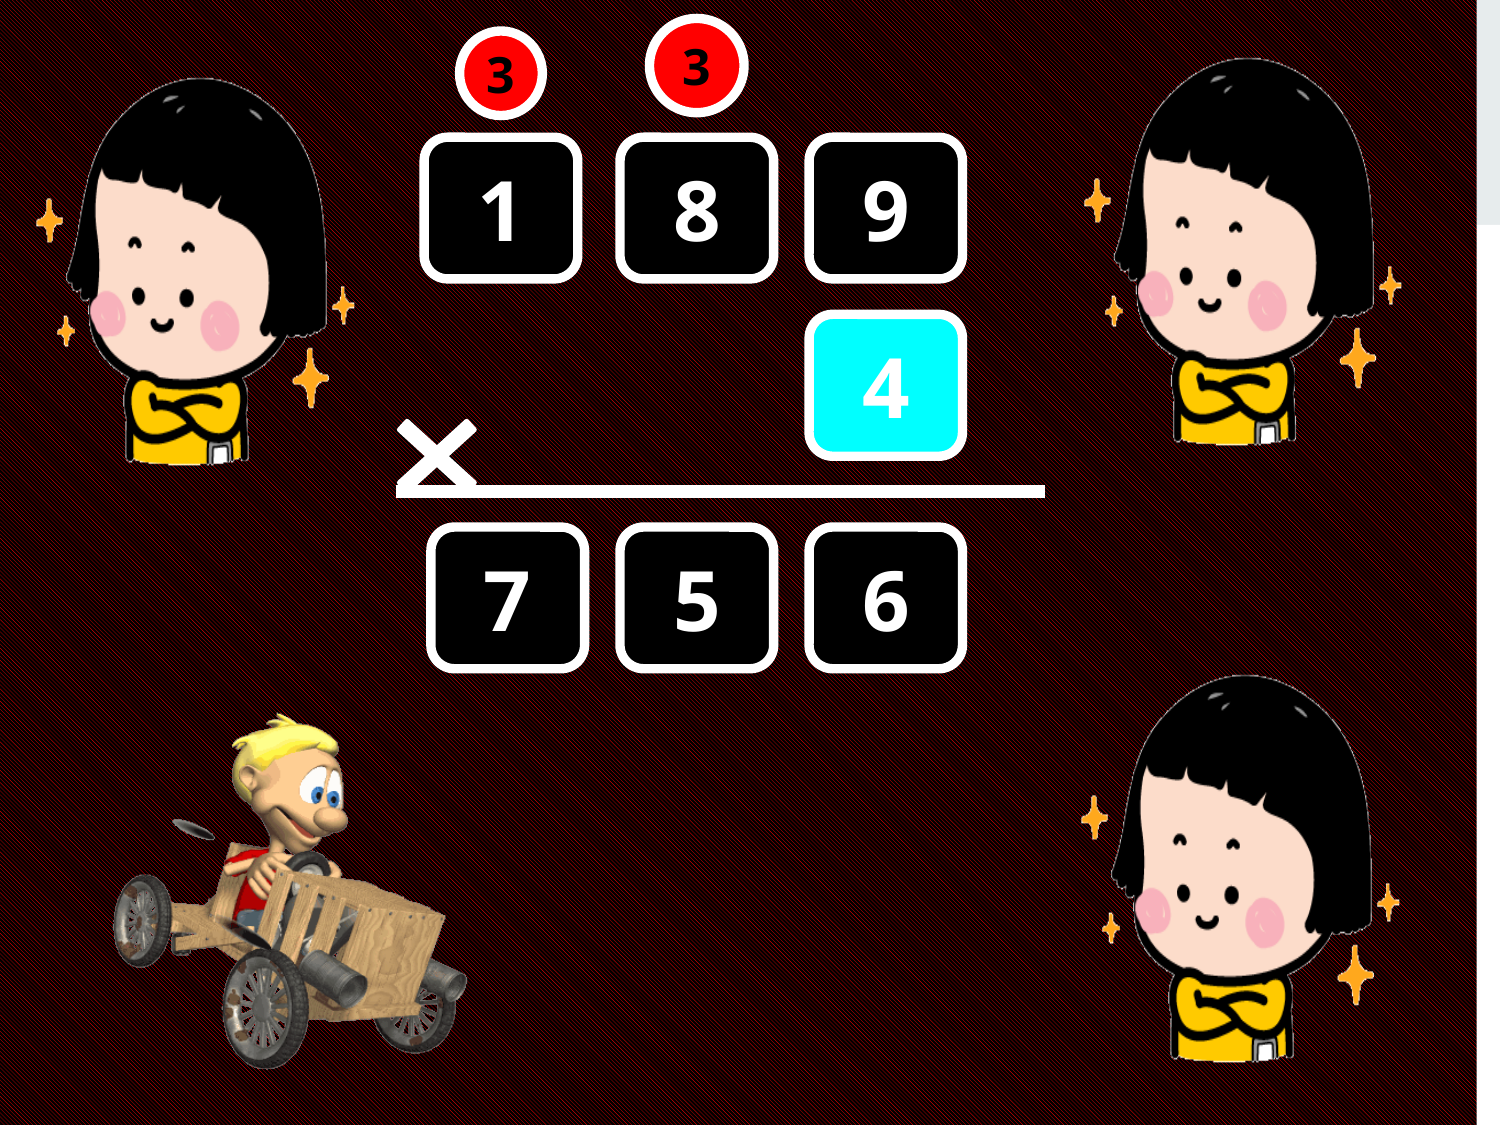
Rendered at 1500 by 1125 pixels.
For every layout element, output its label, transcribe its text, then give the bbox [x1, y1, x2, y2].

text_box 1 [421, 134, 581, 282]
text_box 8 [617, 134, 777, 282]
text_box 5 [617, 524, 777, 672]
picture [88, 703, 491, 1085]
text_box [396, 418, 477, 486]
text_box 9 [806, 134, 965, 282]
text_box 3 [647, 16, 747, 116]
picture [20, 70, 373, 467]
text_box 6 [806, 524, 965, 672]
text_box 7 [428, 524, 587, 672]
text_box 3 [457, 28, 545, 118]
picture [1066, 668, 1419, 1065]
picture [1068, 50, 1421, 448]
text_box 4 [806, 311, 965, 459]
